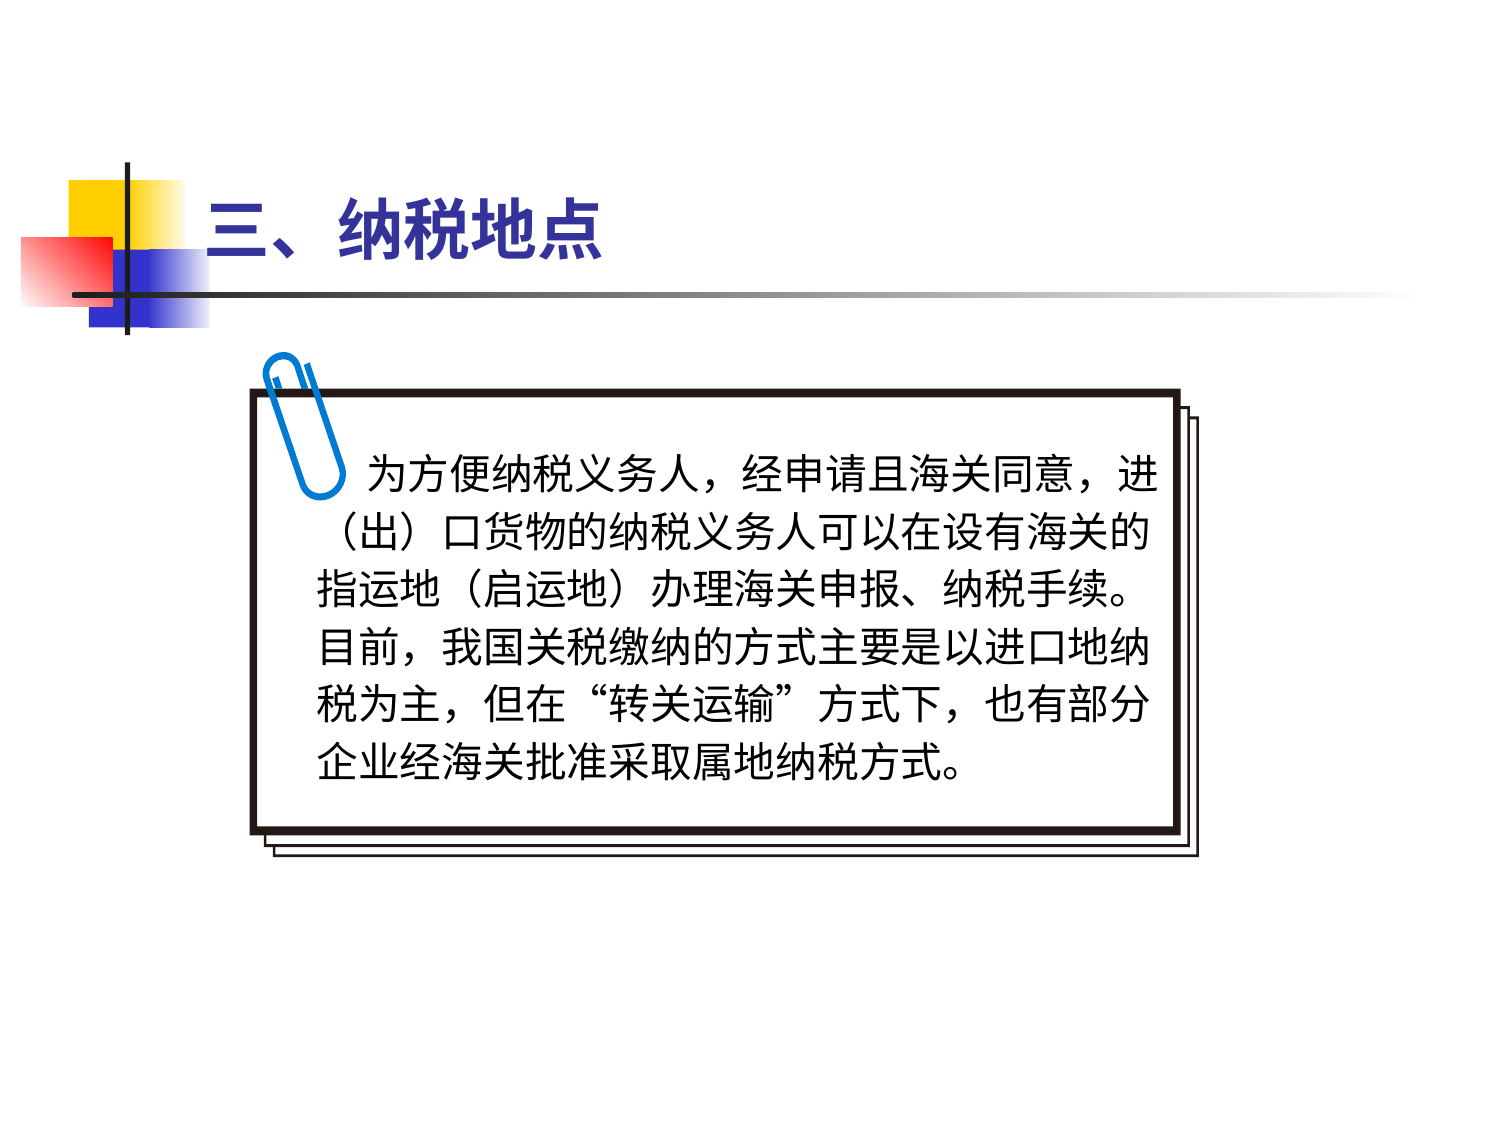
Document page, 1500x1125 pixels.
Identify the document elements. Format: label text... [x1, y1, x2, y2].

title 三、纳税地点 [188, 34, 1468, 276]
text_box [249, 351, 1201, 858]
